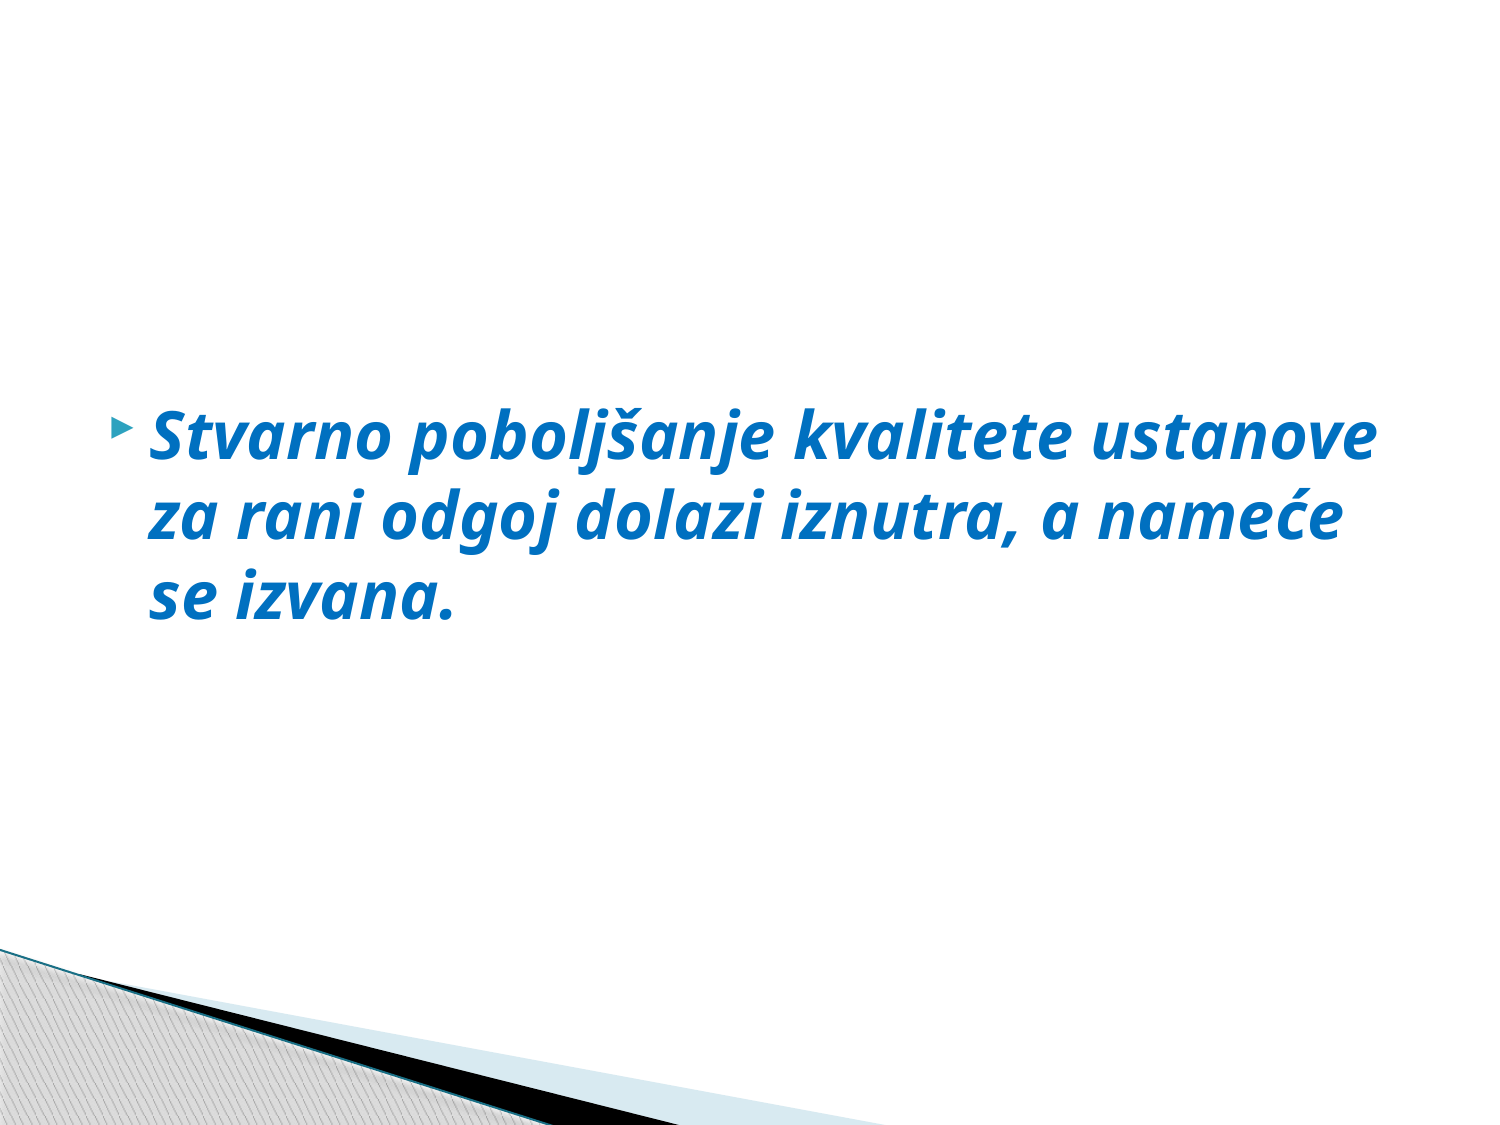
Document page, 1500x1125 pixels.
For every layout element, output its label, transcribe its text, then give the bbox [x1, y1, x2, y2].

list Stvarno poboljšanje kvalitete ustanove za rani odgoj dolazi iznutra, a nameće se izvana. [75, 82, 1425, 986]
